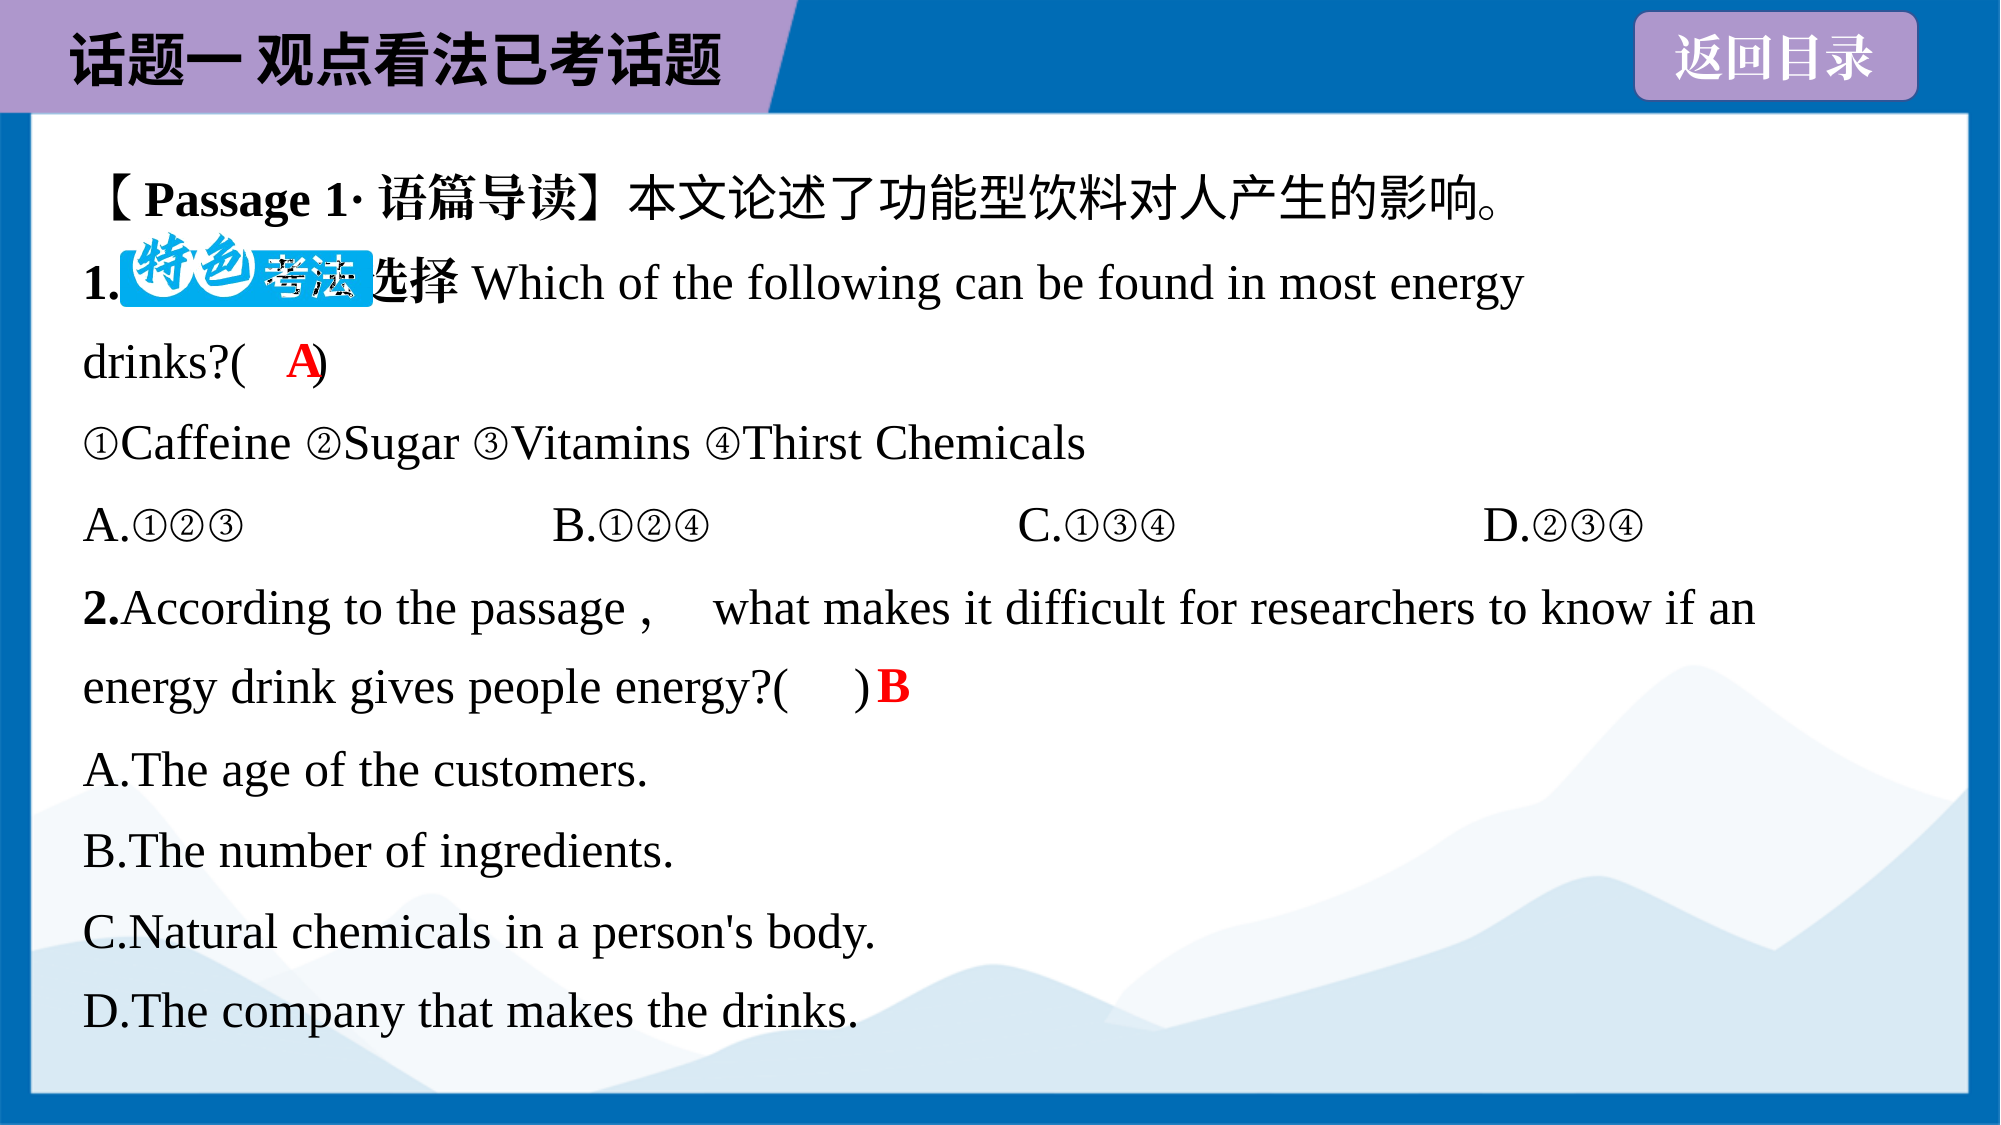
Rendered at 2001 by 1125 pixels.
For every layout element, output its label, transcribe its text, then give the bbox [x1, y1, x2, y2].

picture [0, 0, 2000, 1125]
text_box A.The age of the customers. B.The number of ingredients. C.Natural chemicals in a person's body. D.The company that makes the drinks. [82, 714, 1917, 1031]
text_box 2.According to the passage， what makes it difficult for researchers to know if an energy drink gives people energy?( ) [82, 553, 1917, 707]
text_box ①Caffeine ②Sugar ③Vitamins ④Thirst Chemicals [82, 390, 1917, 463]
text_box A.①②③ B.①②④ C.①③④ D.②③④ [82, 472, 1917, 545]
text_box B [858, 633, 929, 706]
text_box 1. 选项选择Which of the following can be found in most energy drinks?( ) [82, 228, 1917, 382]
text_box A [267, 308, 341, 381]
text_box 【Passage 1·语篇导读】本文论述了功能型饮料对人产生的影响。 [82, 147, 1917, 220]
